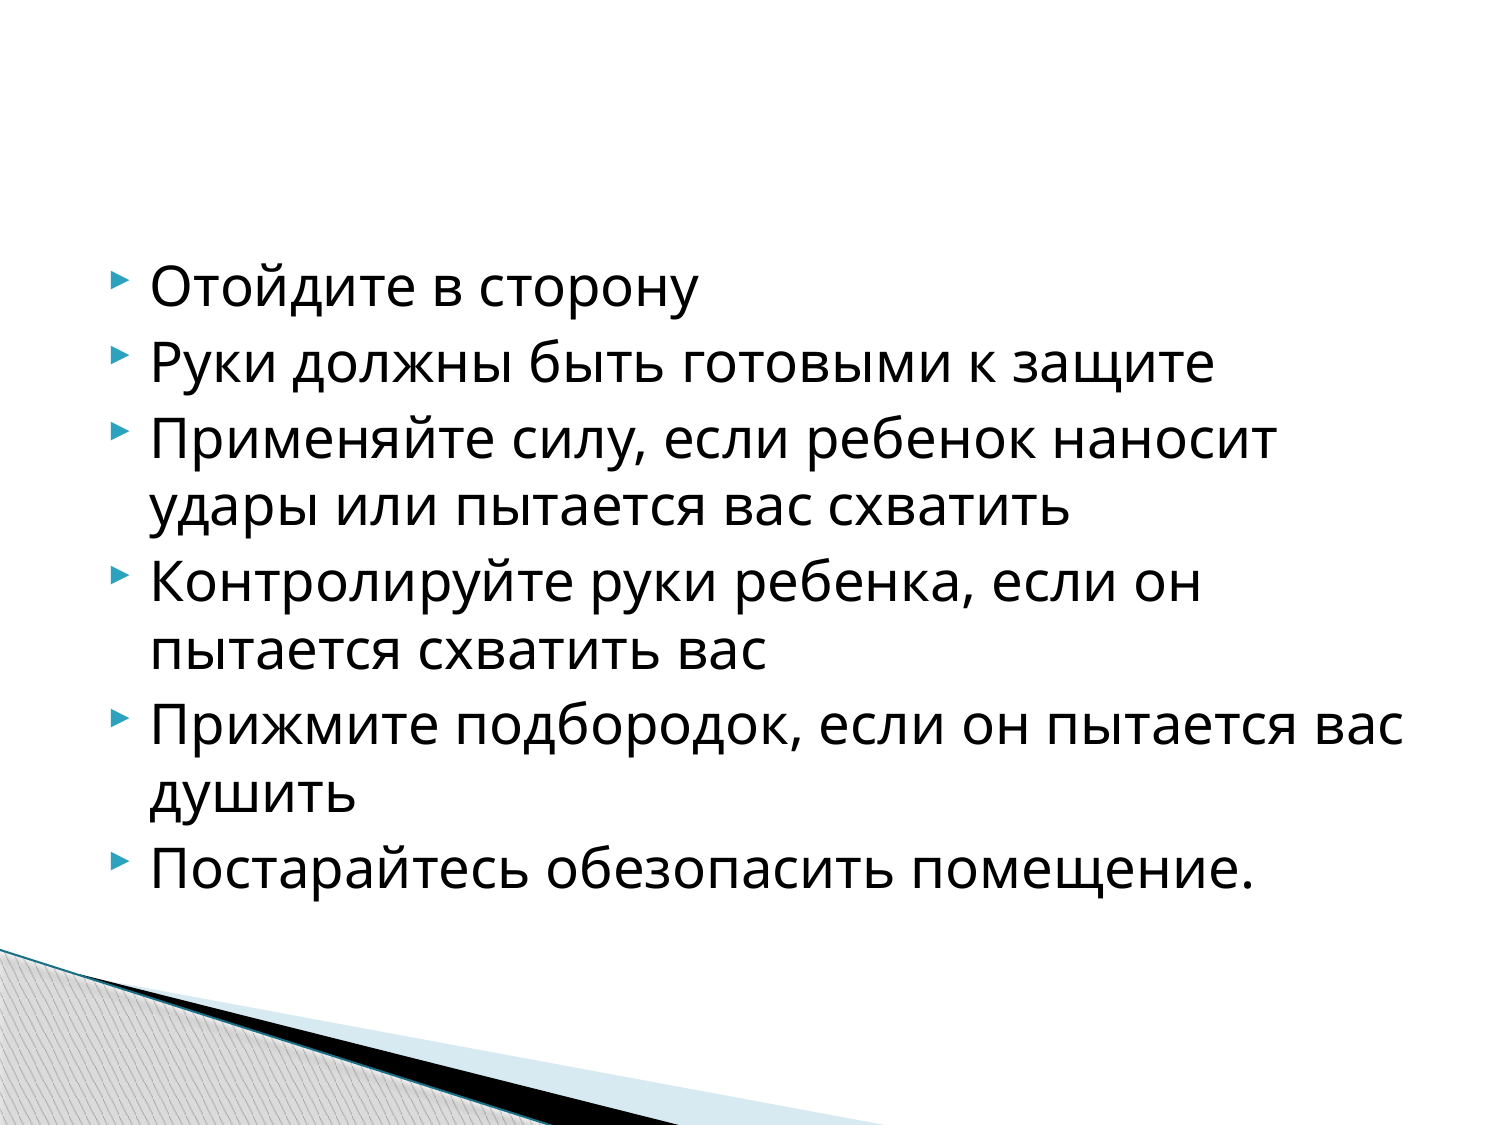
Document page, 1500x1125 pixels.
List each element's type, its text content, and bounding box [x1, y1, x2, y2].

list Отойдите в сторону Руки должны быть готовыми к защите Применяйте силу, если ребенок наносит удары или пытается вас схватить Контролируйте руки ребенка, если он пытается схватить вас Прижмите подбородок, если он пытается вас душить Постарайтесь обезопасить помещение. [75, 243, 1425, 986]
